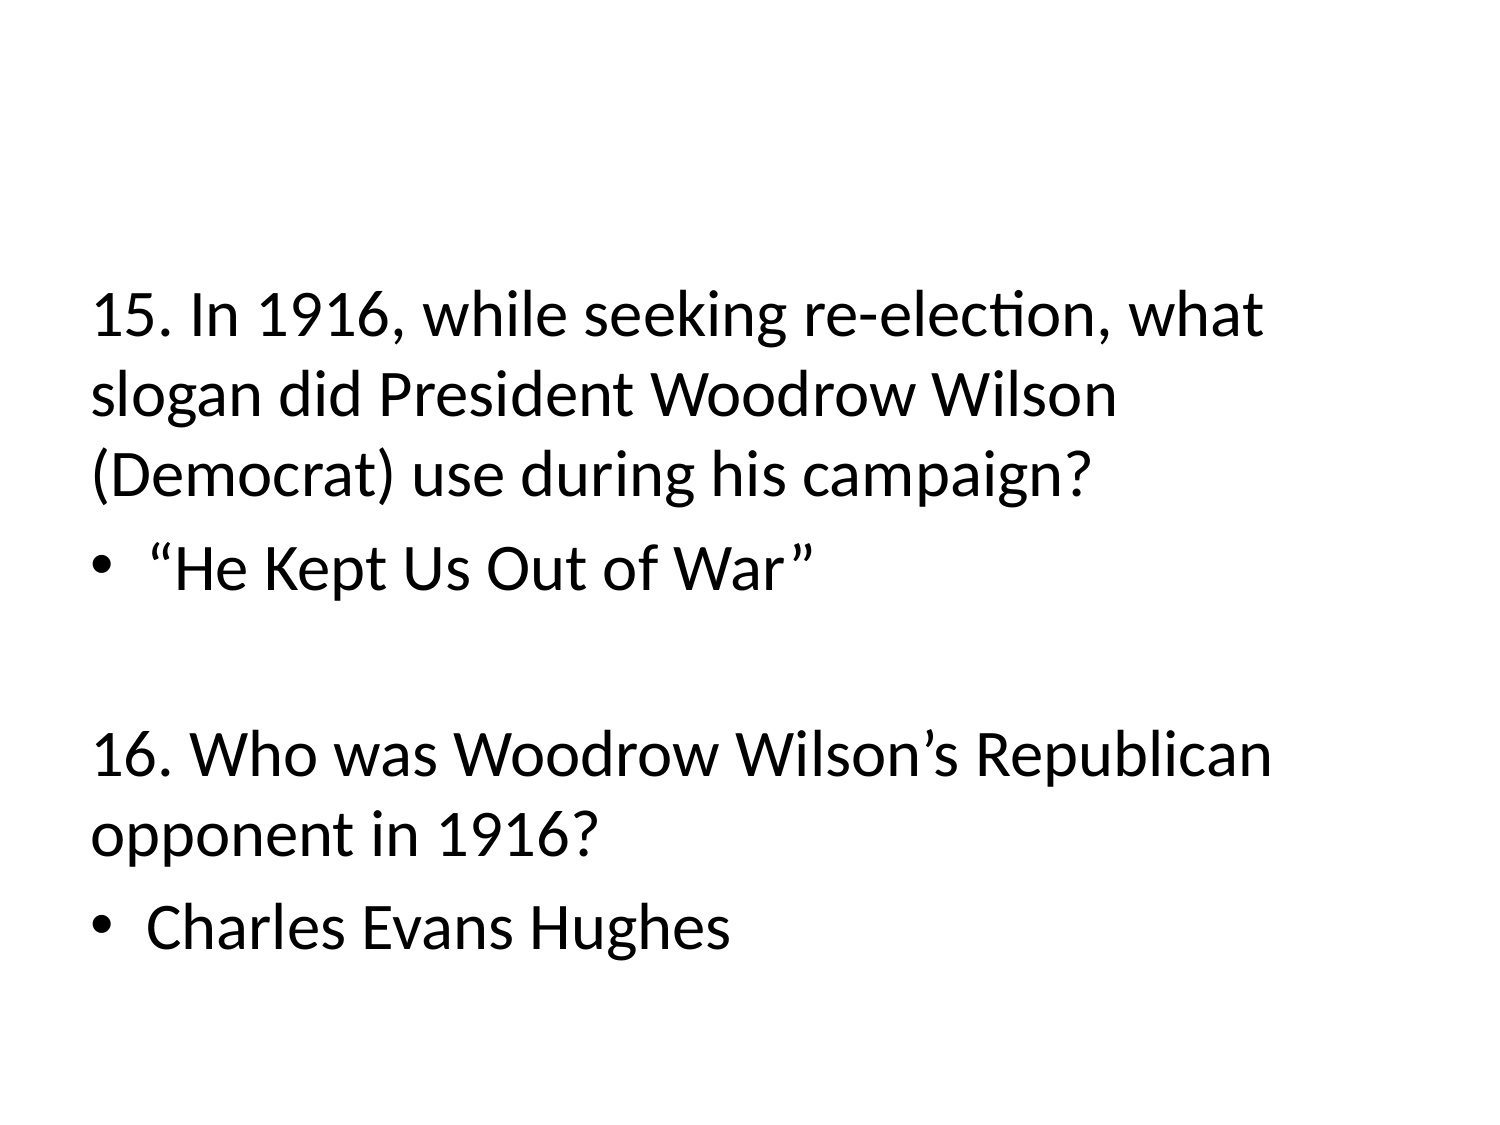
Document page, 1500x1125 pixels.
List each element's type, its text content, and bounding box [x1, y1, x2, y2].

list 15. In 1916, while seeking re-election, what slogan did President Woodrow Wilson (Democrat) use during his campaign? “He Kept Us Out of War” 16. Who was Woodrow Wilson’s Republican opponent in 1916? Charles Evans Hughes [75, 262, 1425, 1005]
